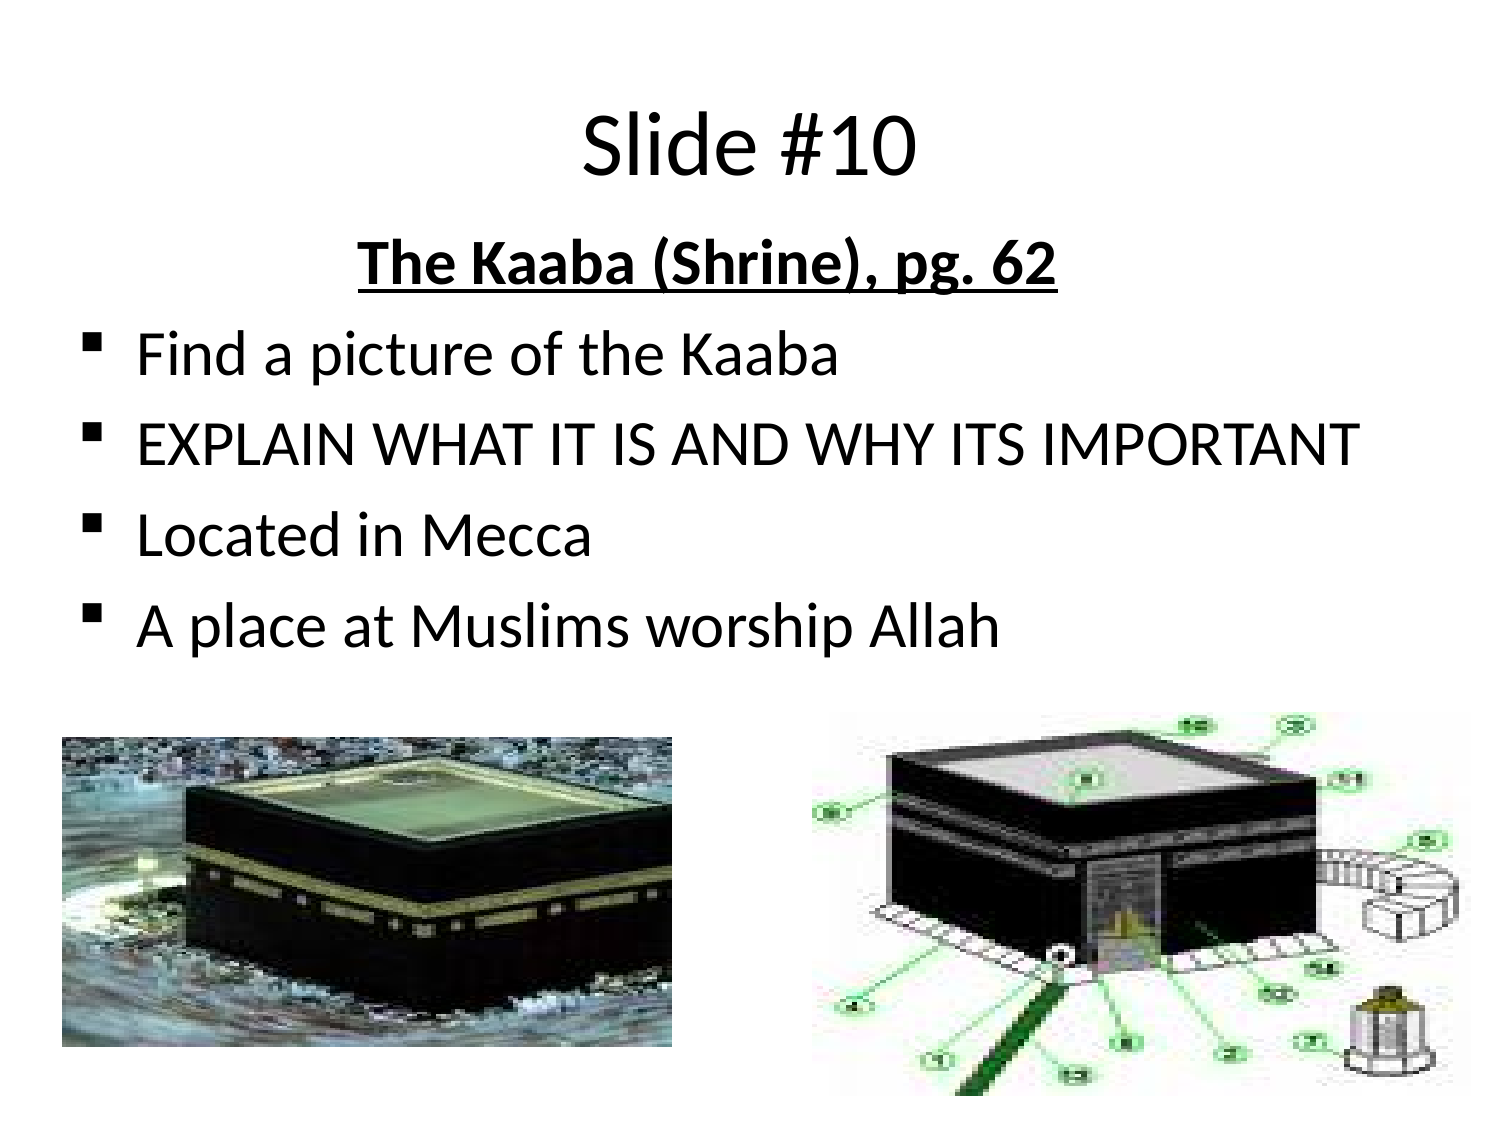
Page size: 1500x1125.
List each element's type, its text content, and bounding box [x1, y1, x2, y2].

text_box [812, 712, 1471, 1096]
title Slide #10 [75, 45, 1425, 233]
list The Kaaba (Shrine), pg. 62 Find a picture of the Kaaba EXPLAIN WHAT IT IS AND WHY ITS IMPORTANT Located in Mecca A place at Muslims worship Allah [62, 212, 1413, 955]
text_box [62, 737, 672, 1048]
